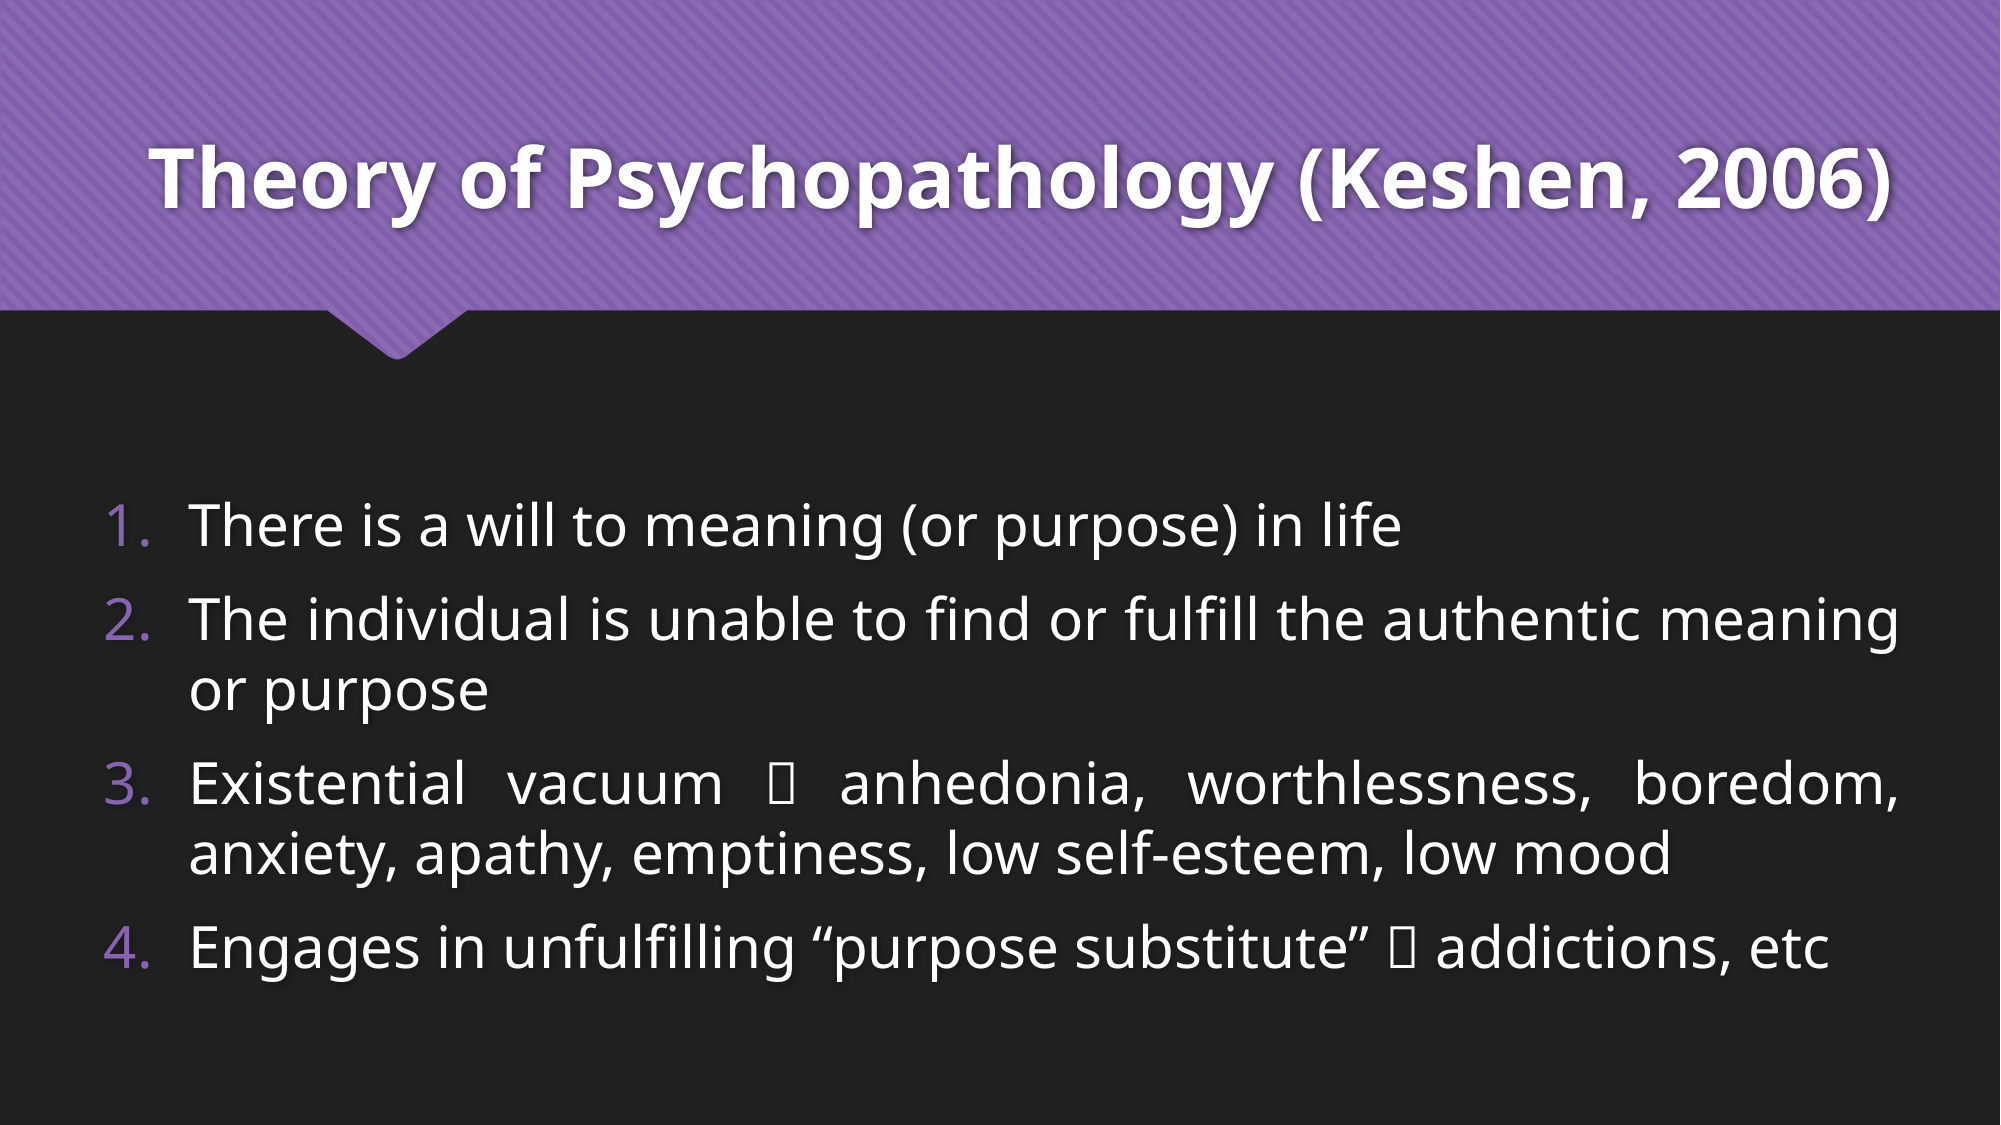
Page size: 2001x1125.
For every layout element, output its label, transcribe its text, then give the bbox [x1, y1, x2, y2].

title Theory of Psychopathology (Keshen, 2006) [132, 73, 1917, 233]
list There is a will to meaning (or purpose) in life The individual is unable to find or fulfill the authentic meaning or purpose Existential vacuum  anhedonia, worthlessness, boredom, anxiety, apathy, emptiness, low self-esteem, low mood Engages in unfulfilling “purpose substitute”  addictions, etc [88, 378, 1917, 1091]
